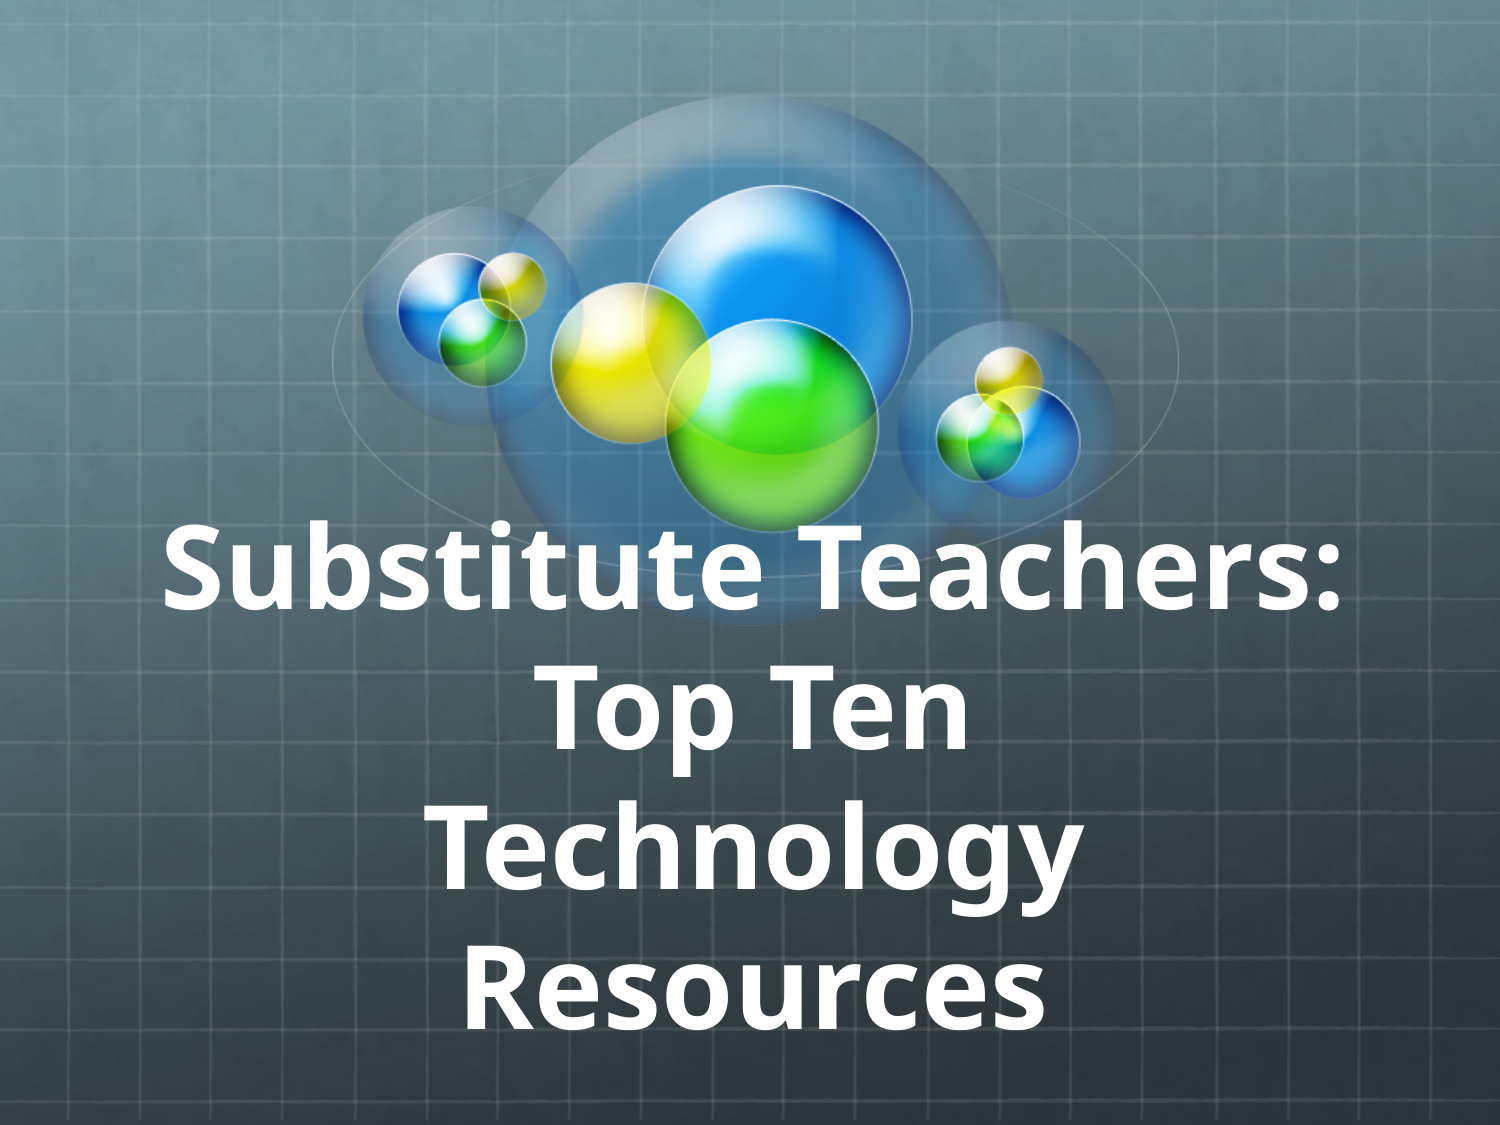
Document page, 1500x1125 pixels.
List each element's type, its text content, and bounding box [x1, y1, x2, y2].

picture [0, 0, 1500, 1125]
title Substitute Teachers: Top Ten Technology Resources [134, 637, 1372, 1061]
